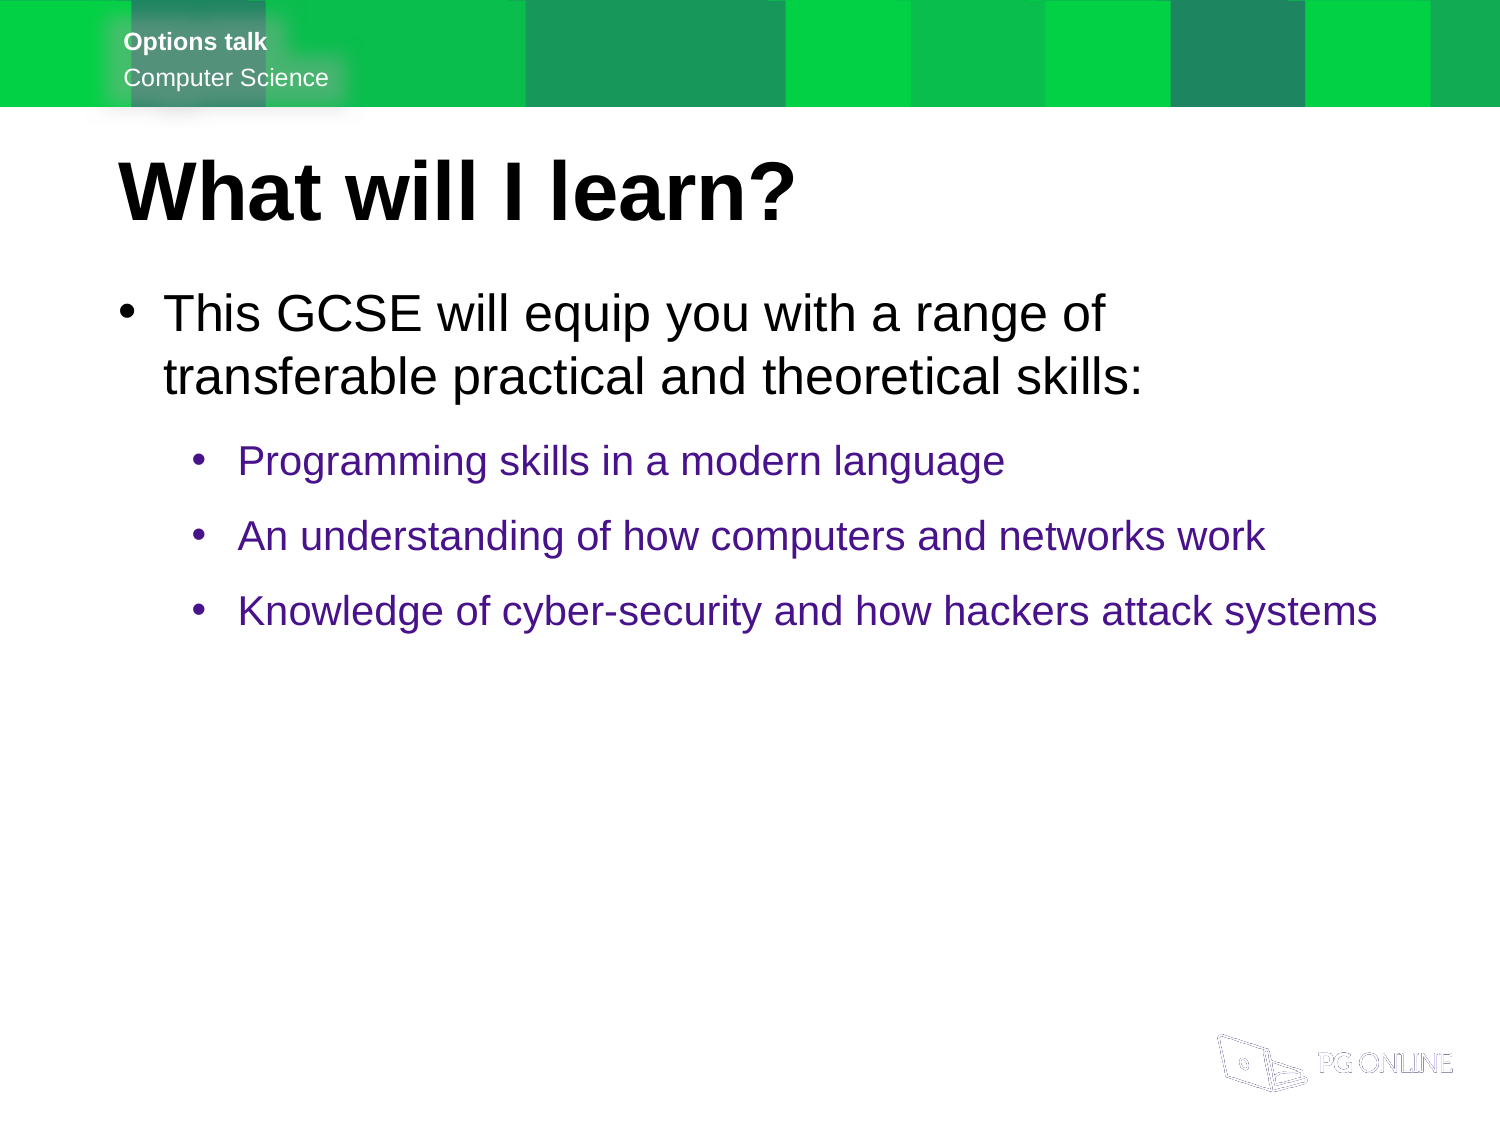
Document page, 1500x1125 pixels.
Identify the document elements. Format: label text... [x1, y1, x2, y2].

picture [0, 0, 1500, 107]
picture [1216, 1034, 1453, 1092]
list What will I learn? [118, 148, 1401, 259]
list This GCSE will equip you with a range of transferable practical and theoretical skills: Programming skills in a modern language An understanding of how computers and networks work Knowledge of cyber-security and how hackers attack systems [118, 279, 1398, 847]
